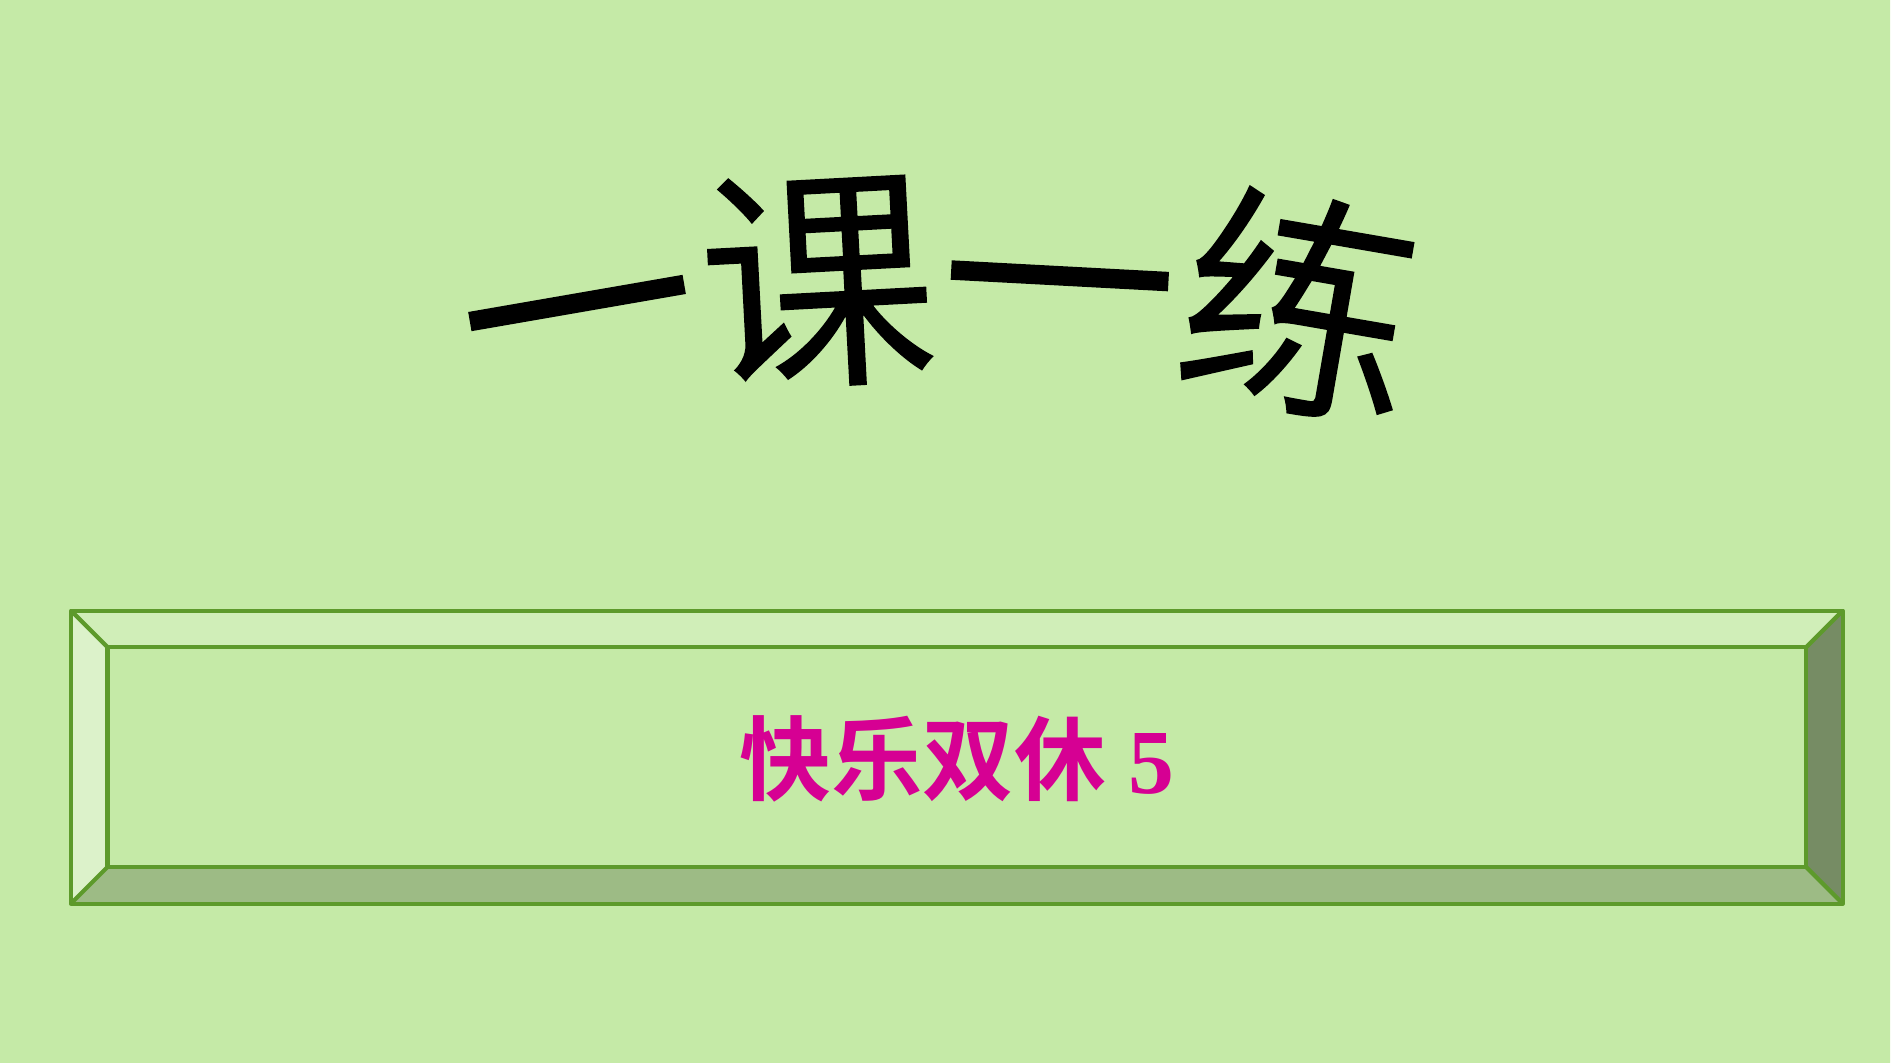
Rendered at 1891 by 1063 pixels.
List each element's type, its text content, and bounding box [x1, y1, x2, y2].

text_box 快乐双休5 [69, 609, 1845, 906]
